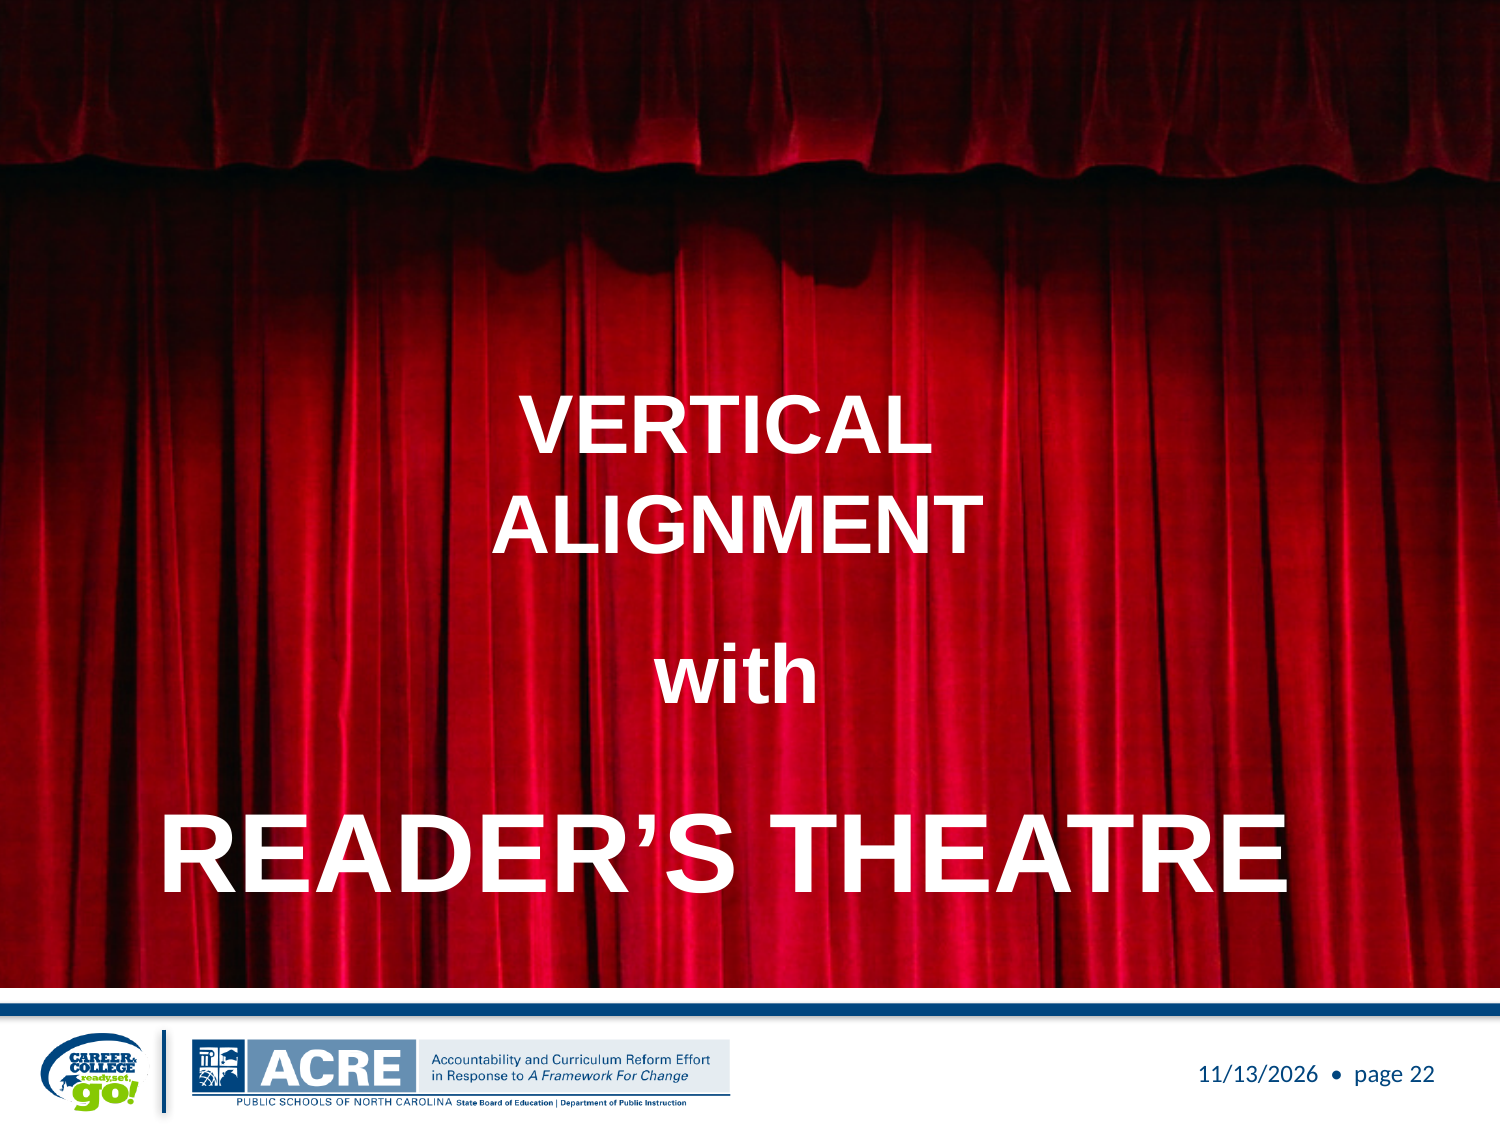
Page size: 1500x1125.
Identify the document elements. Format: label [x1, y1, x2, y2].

slide_number [1137, 1042, 1450, 1103]
picture [174, 1017, 744, 1125]
picture [0, 0, 1500, 988]
picture [37, 1029, 152, 1115]
